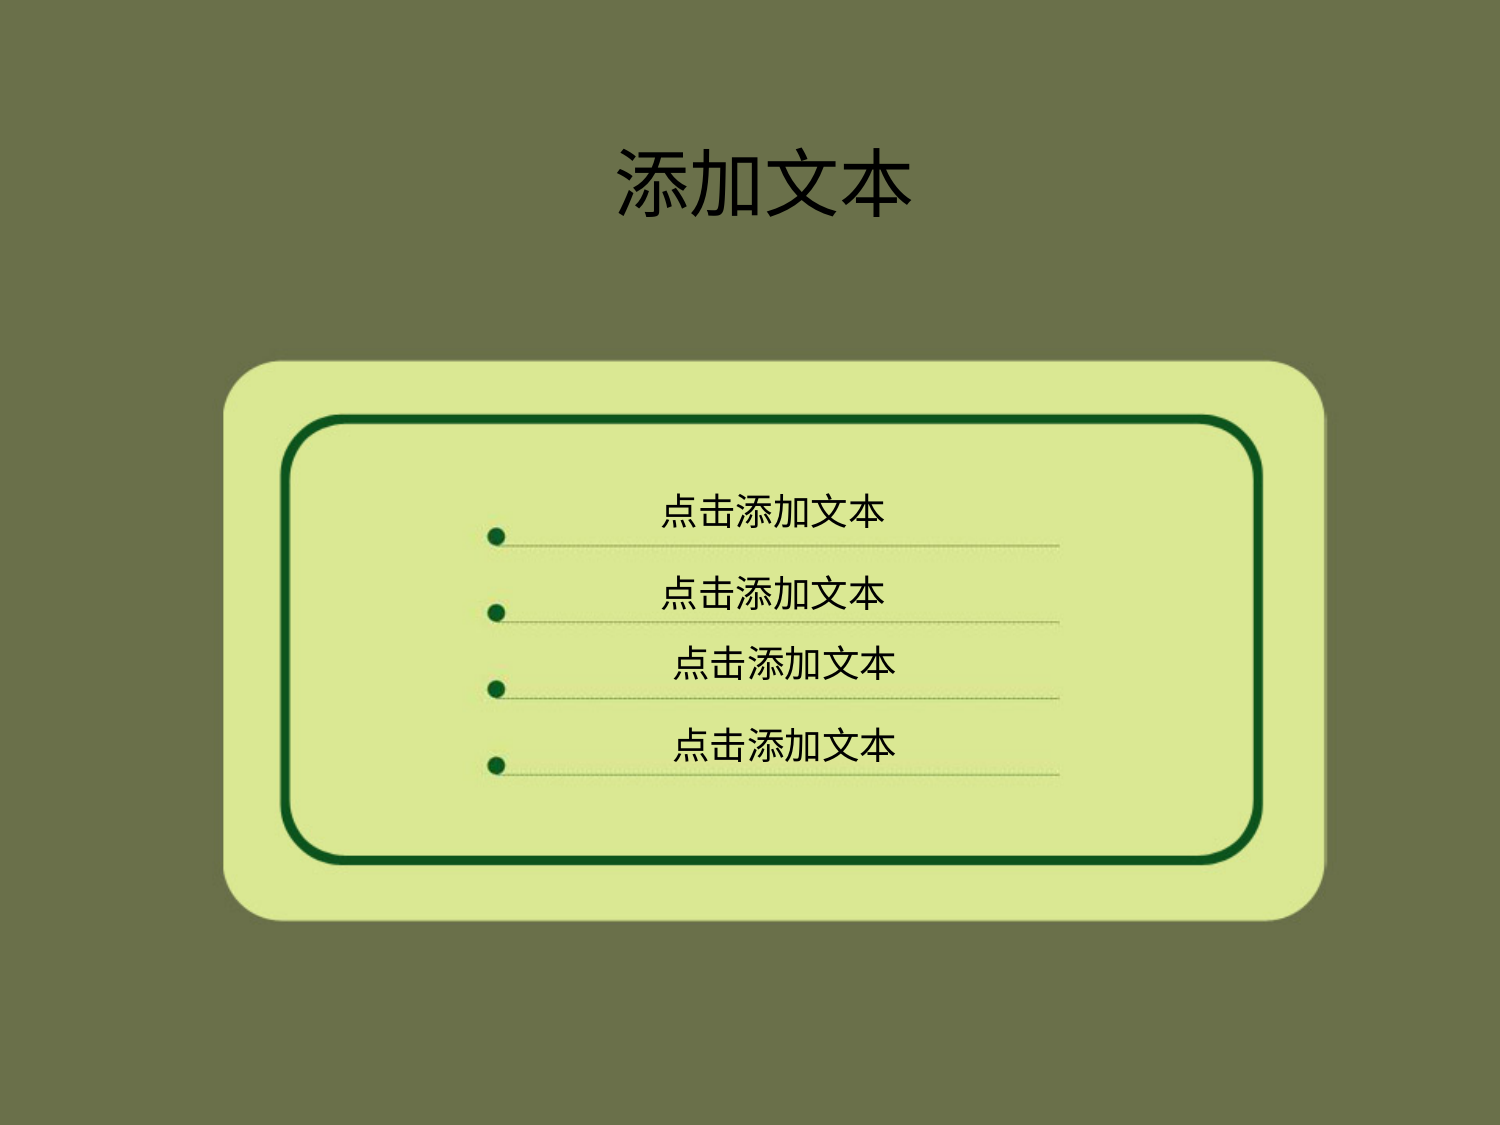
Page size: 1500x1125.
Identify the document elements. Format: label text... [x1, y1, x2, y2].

text_box 点击添加文本 [645, 480, 901, 541]
text_box 点击添加文本 [645, 562, 901, 623]
picture [0, 0, 1500, 1125]
text_box 点击添加文本 [657, 714, 913, 775]
text_box 添加文本 [599, 128, 930, 234]
text_box 点击添加文本 [657, 632, 913, 693]
